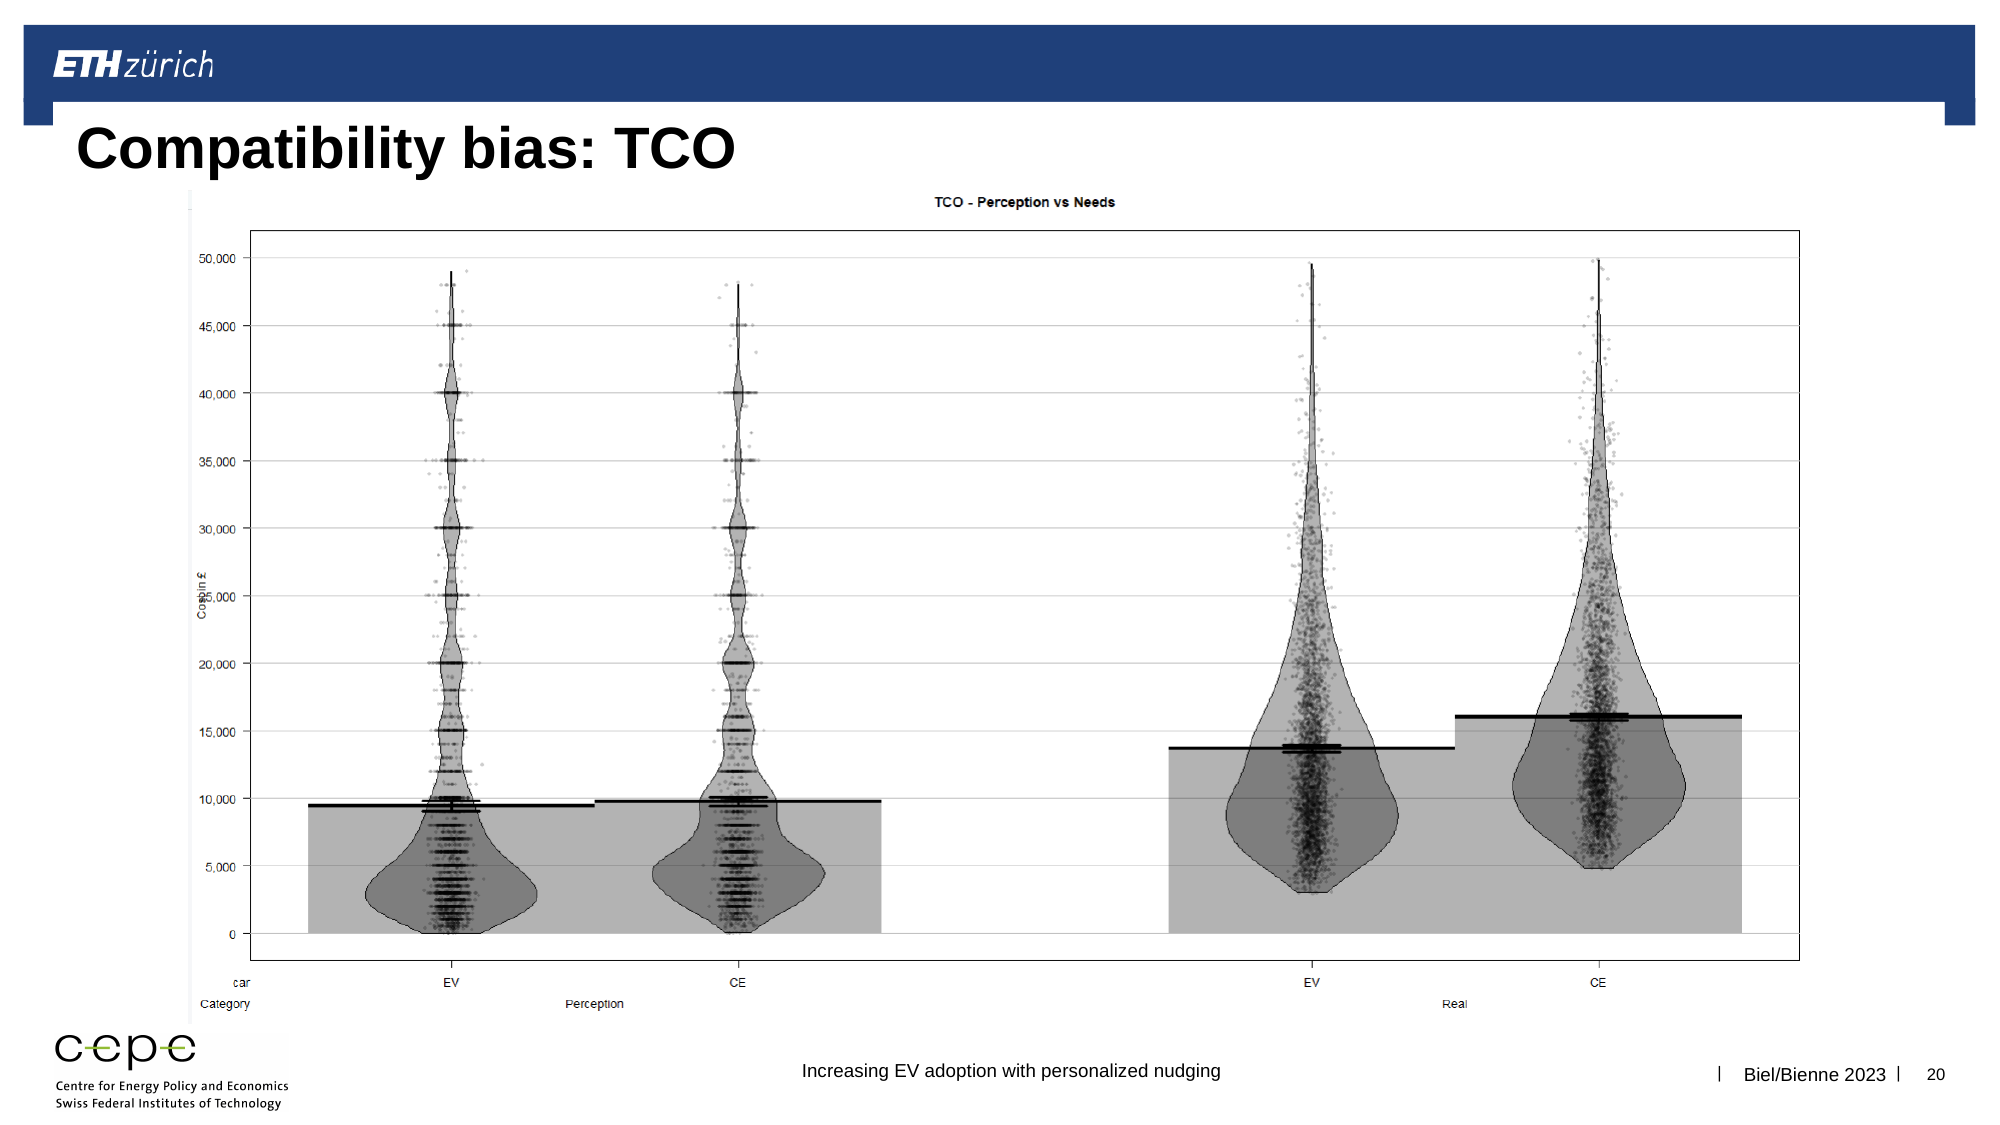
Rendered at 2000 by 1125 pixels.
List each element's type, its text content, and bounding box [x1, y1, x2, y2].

text_box Increasing EV adoption with personalized nudging [787, 1051, 1709, 1125]
picture [54, 1033, 289, 1112]
slide_number 20 [1906, 1034, 1966, 1112]
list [188, 187, 1810, 1024]
title Compatibility bias: TCO [53, 101, 1945, 262]
text_box Biel/Bienne 2023 [1728, 1054, 1906, 1125]
